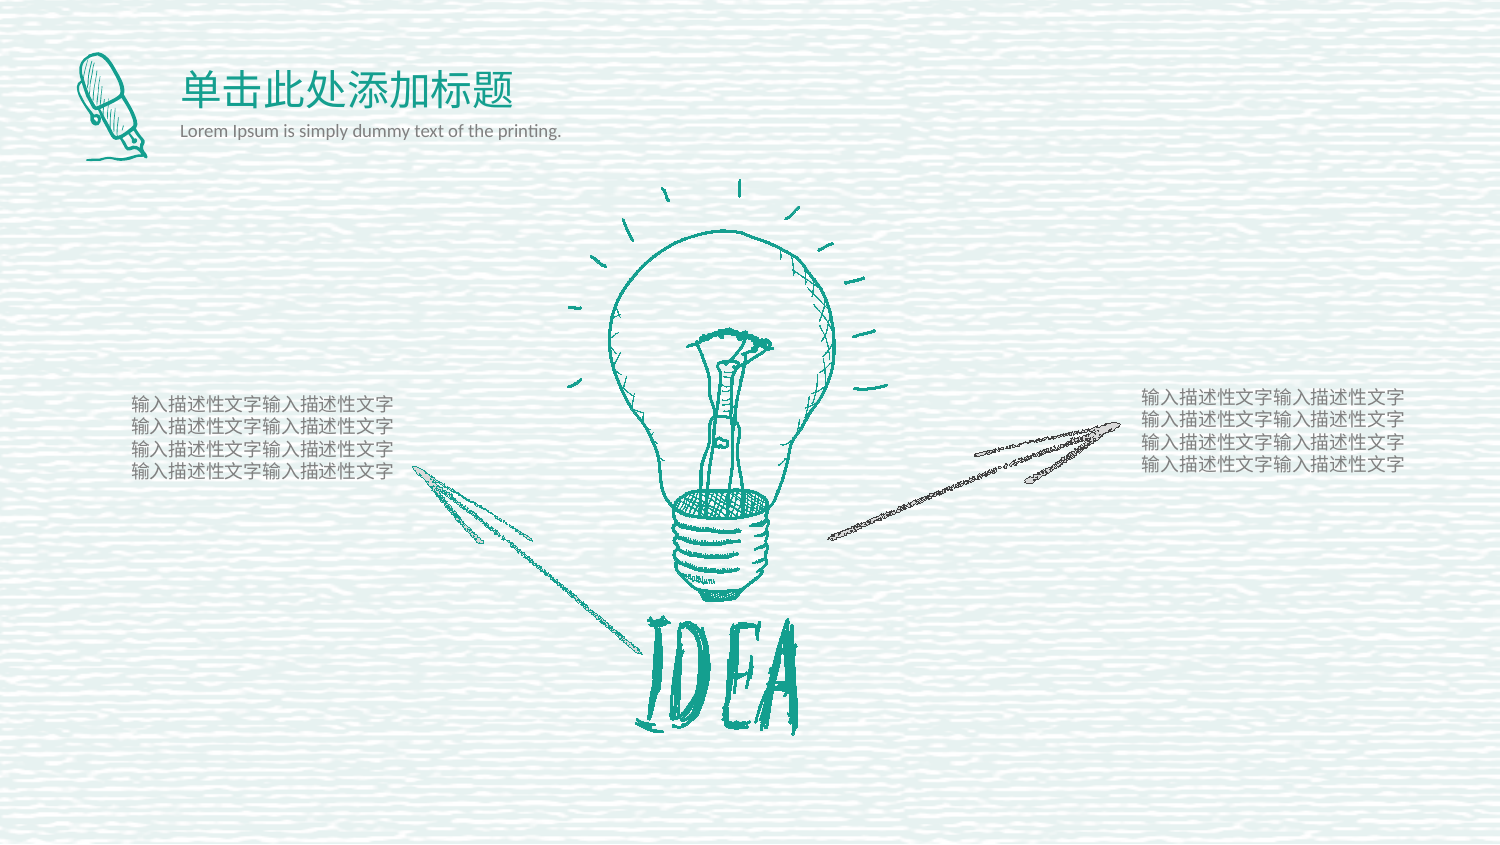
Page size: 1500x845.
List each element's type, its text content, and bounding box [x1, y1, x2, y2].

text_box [74, 51, 149, 162]
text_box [381, 539, 679, 577]
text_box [165, 55, 827, 150]
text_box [815, 454, 1130, 501]
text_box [566, 178, 889, 754]
text_box 输入描述性文字输入描述性文字 输入描述性文字输入描述性文字 输入描述性文字输入描述性文字 输入描述性文字输入描述性文字 [1081, 379, 1465, 504]
text_box 输入描述性文字输入描述性文字 输入描述性文字输入描述性文字 输入描述性文字输入描述性文字 输入描述性文字输入描述性文字 [70, 386, 454, 511]
